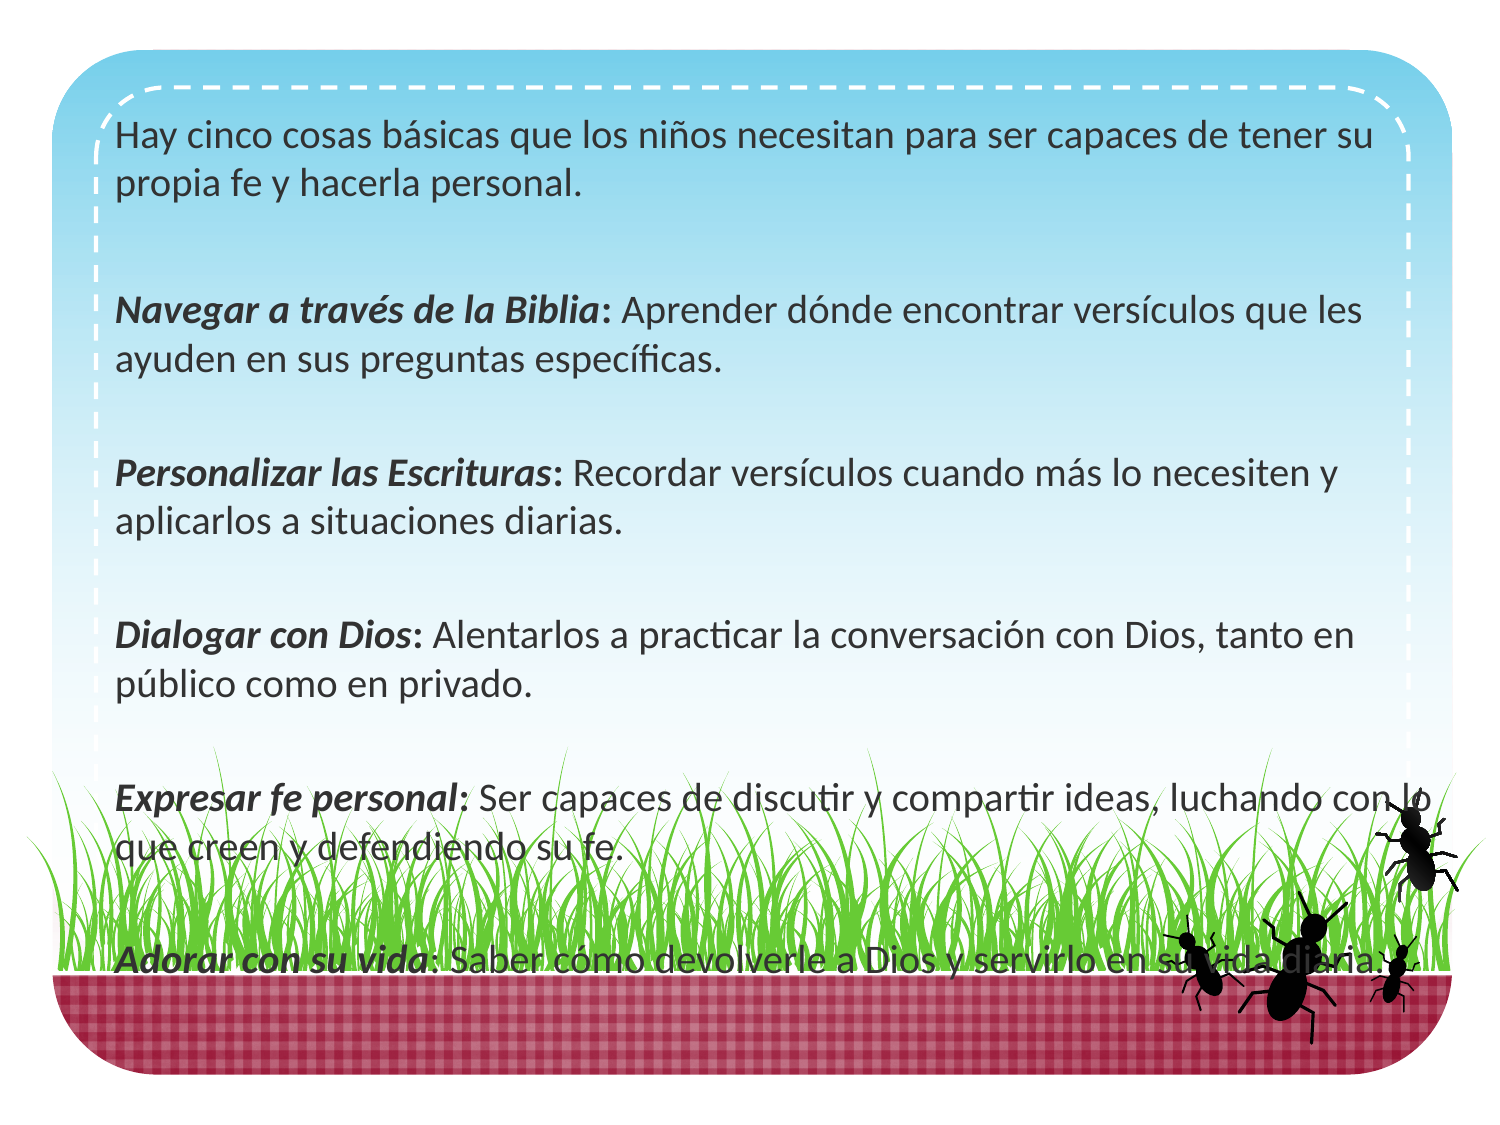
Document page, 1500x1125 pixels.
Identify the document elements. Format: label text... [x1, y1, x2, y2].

list Hay cinco cosas básicas que los niños necesitan para ser capaces de tener su propia fe y hacerla personal. Navegar a través de la Biblia: Aprender dónde encontrar versículos que les ayuden en sus preguntas específicas. Personalizar las Escrituras: Recordar versículos cuando más lo necesiten y aplicarlos a situaciones diarias. Dialogar con Dios: Alentarlos a practicar la conversación con Dios, tanto en público como en privado. Expresar fe personal: Ser capaces de discutir y compartir ideas, luchando con lo que creen y defendiendo su fe. Adorar con su vida: Saber cómo devolverle a Dios y servirlo en su vida diaria. [99, 99, 1463, 1000]
